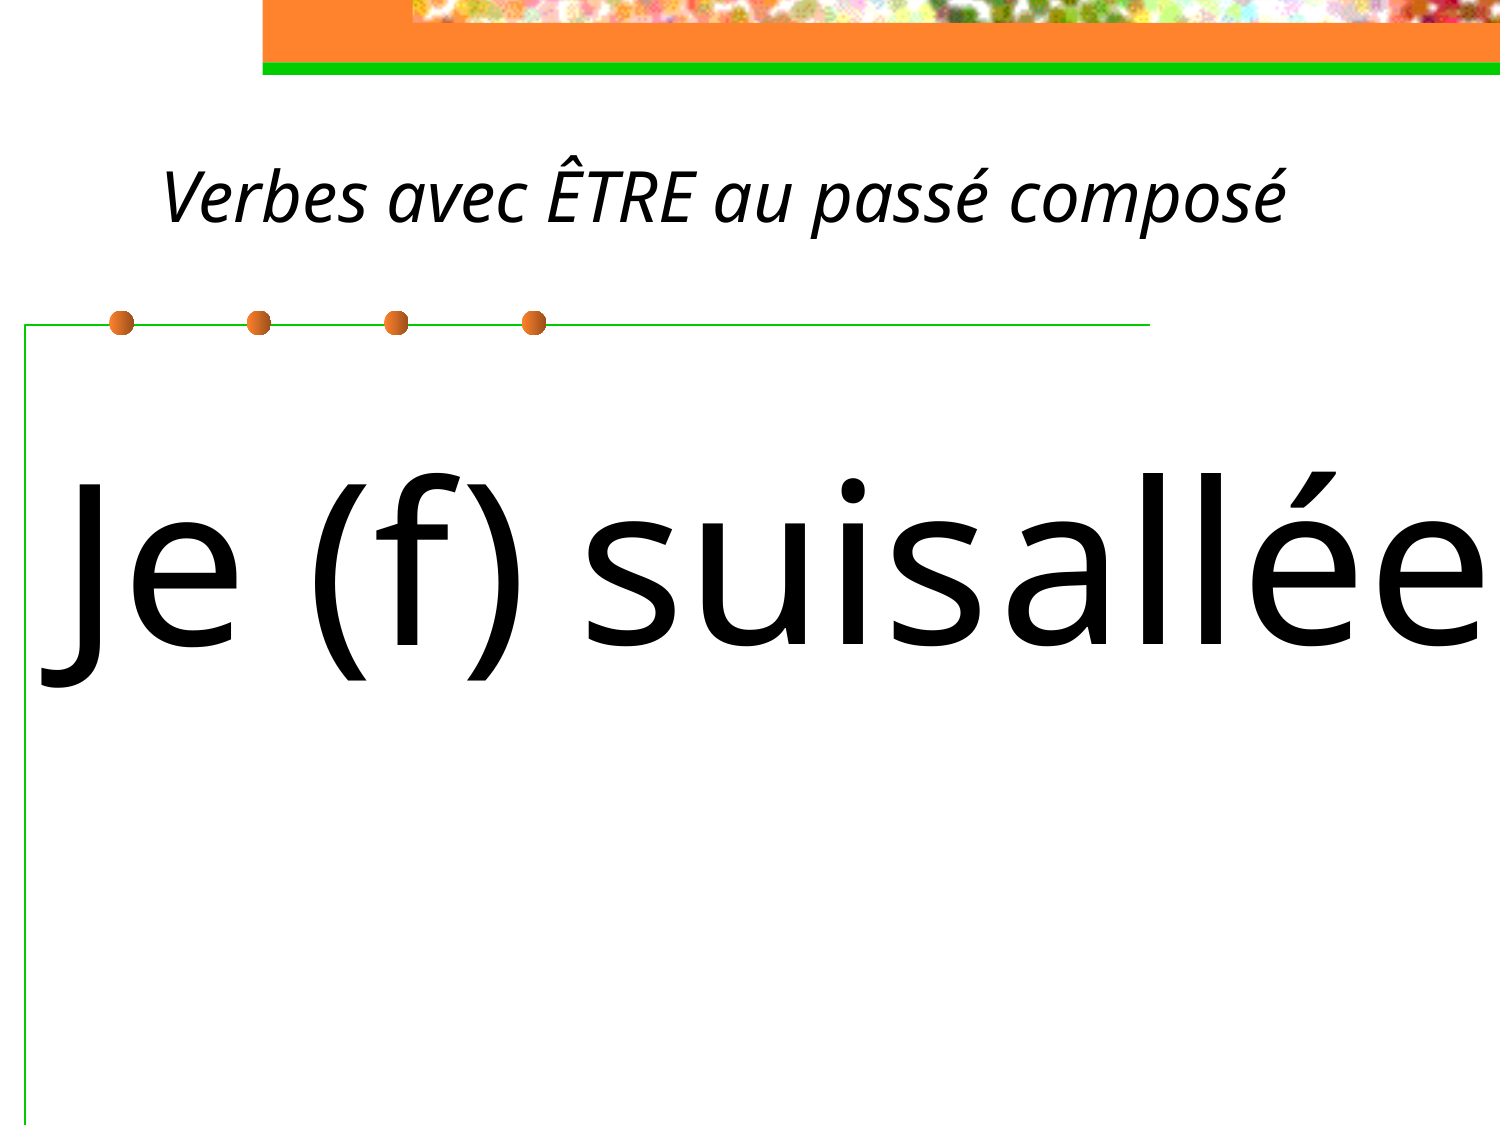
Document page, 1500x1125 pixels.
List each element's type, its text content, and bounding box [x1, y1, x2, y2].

title Verbes avec ÊTRE au passé composé [87, 99, 1363, 288]
text_box suis [80, 412, 542, 700]
text_box allée [542, 412, 1500, 700]
list Je (f) [0, 412, 613, 863]
picture [412, 0, 1500, 23]
